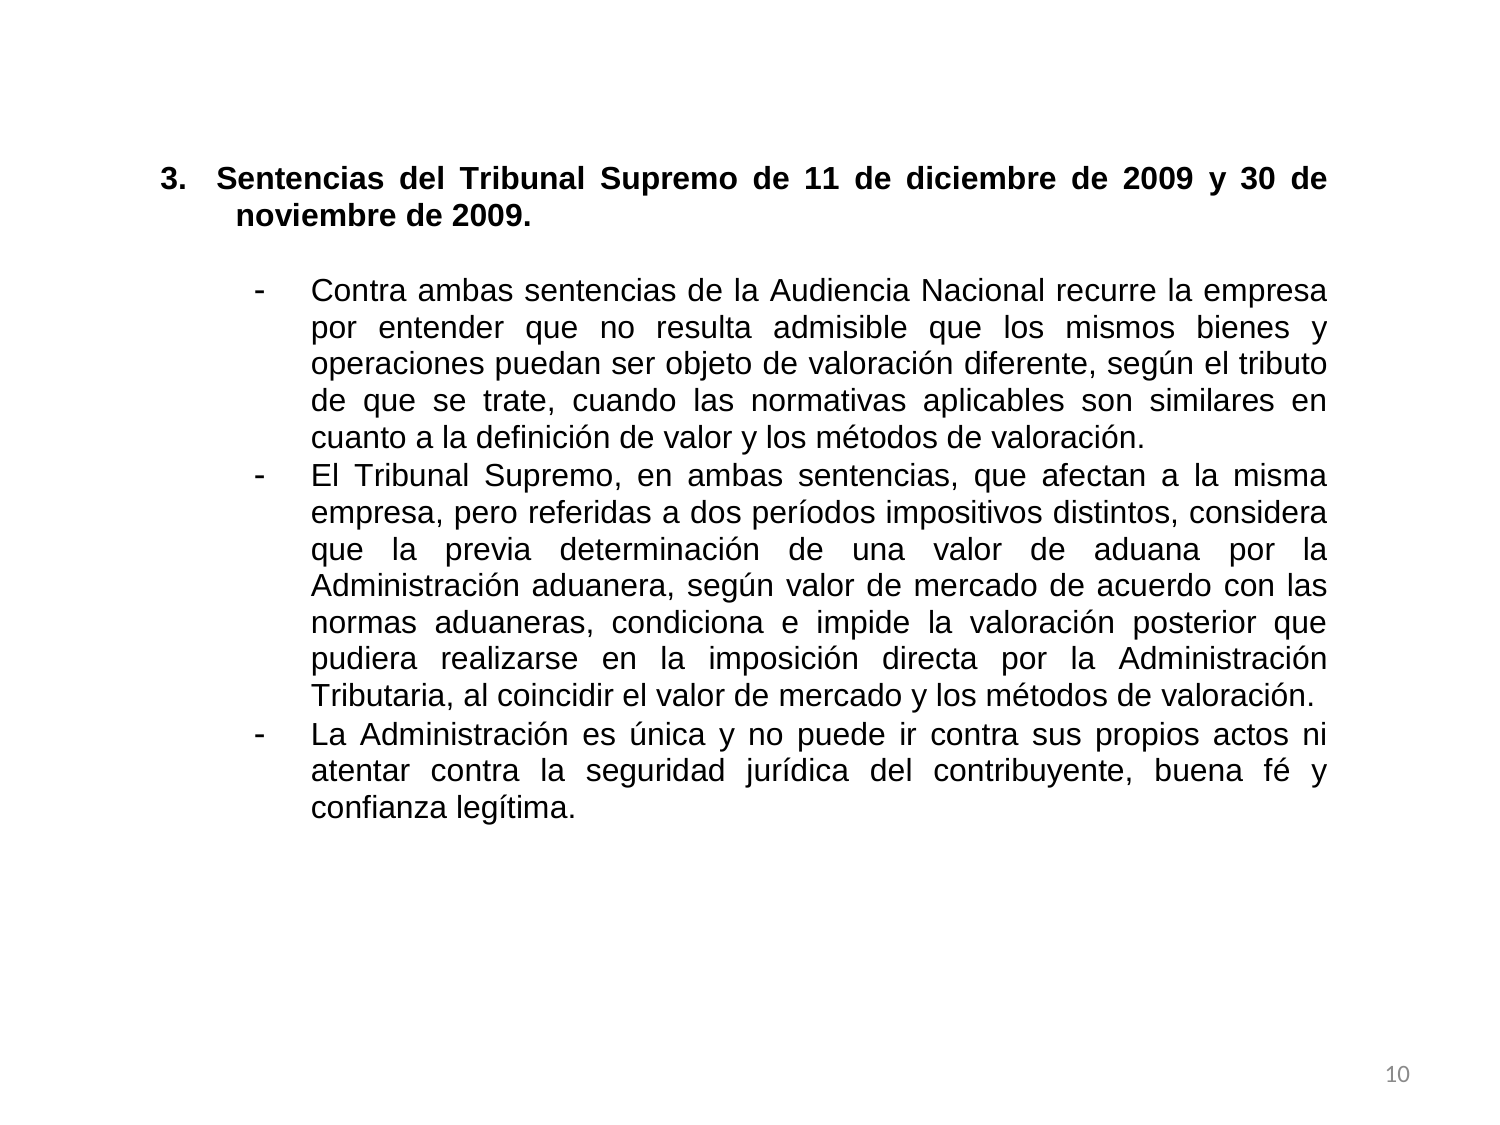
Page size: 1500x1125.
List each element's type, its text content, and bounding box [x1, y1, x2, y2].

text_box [160, 160, 1327, 826]
slide_number 10 [1074, 1042, 1425, 1103]
